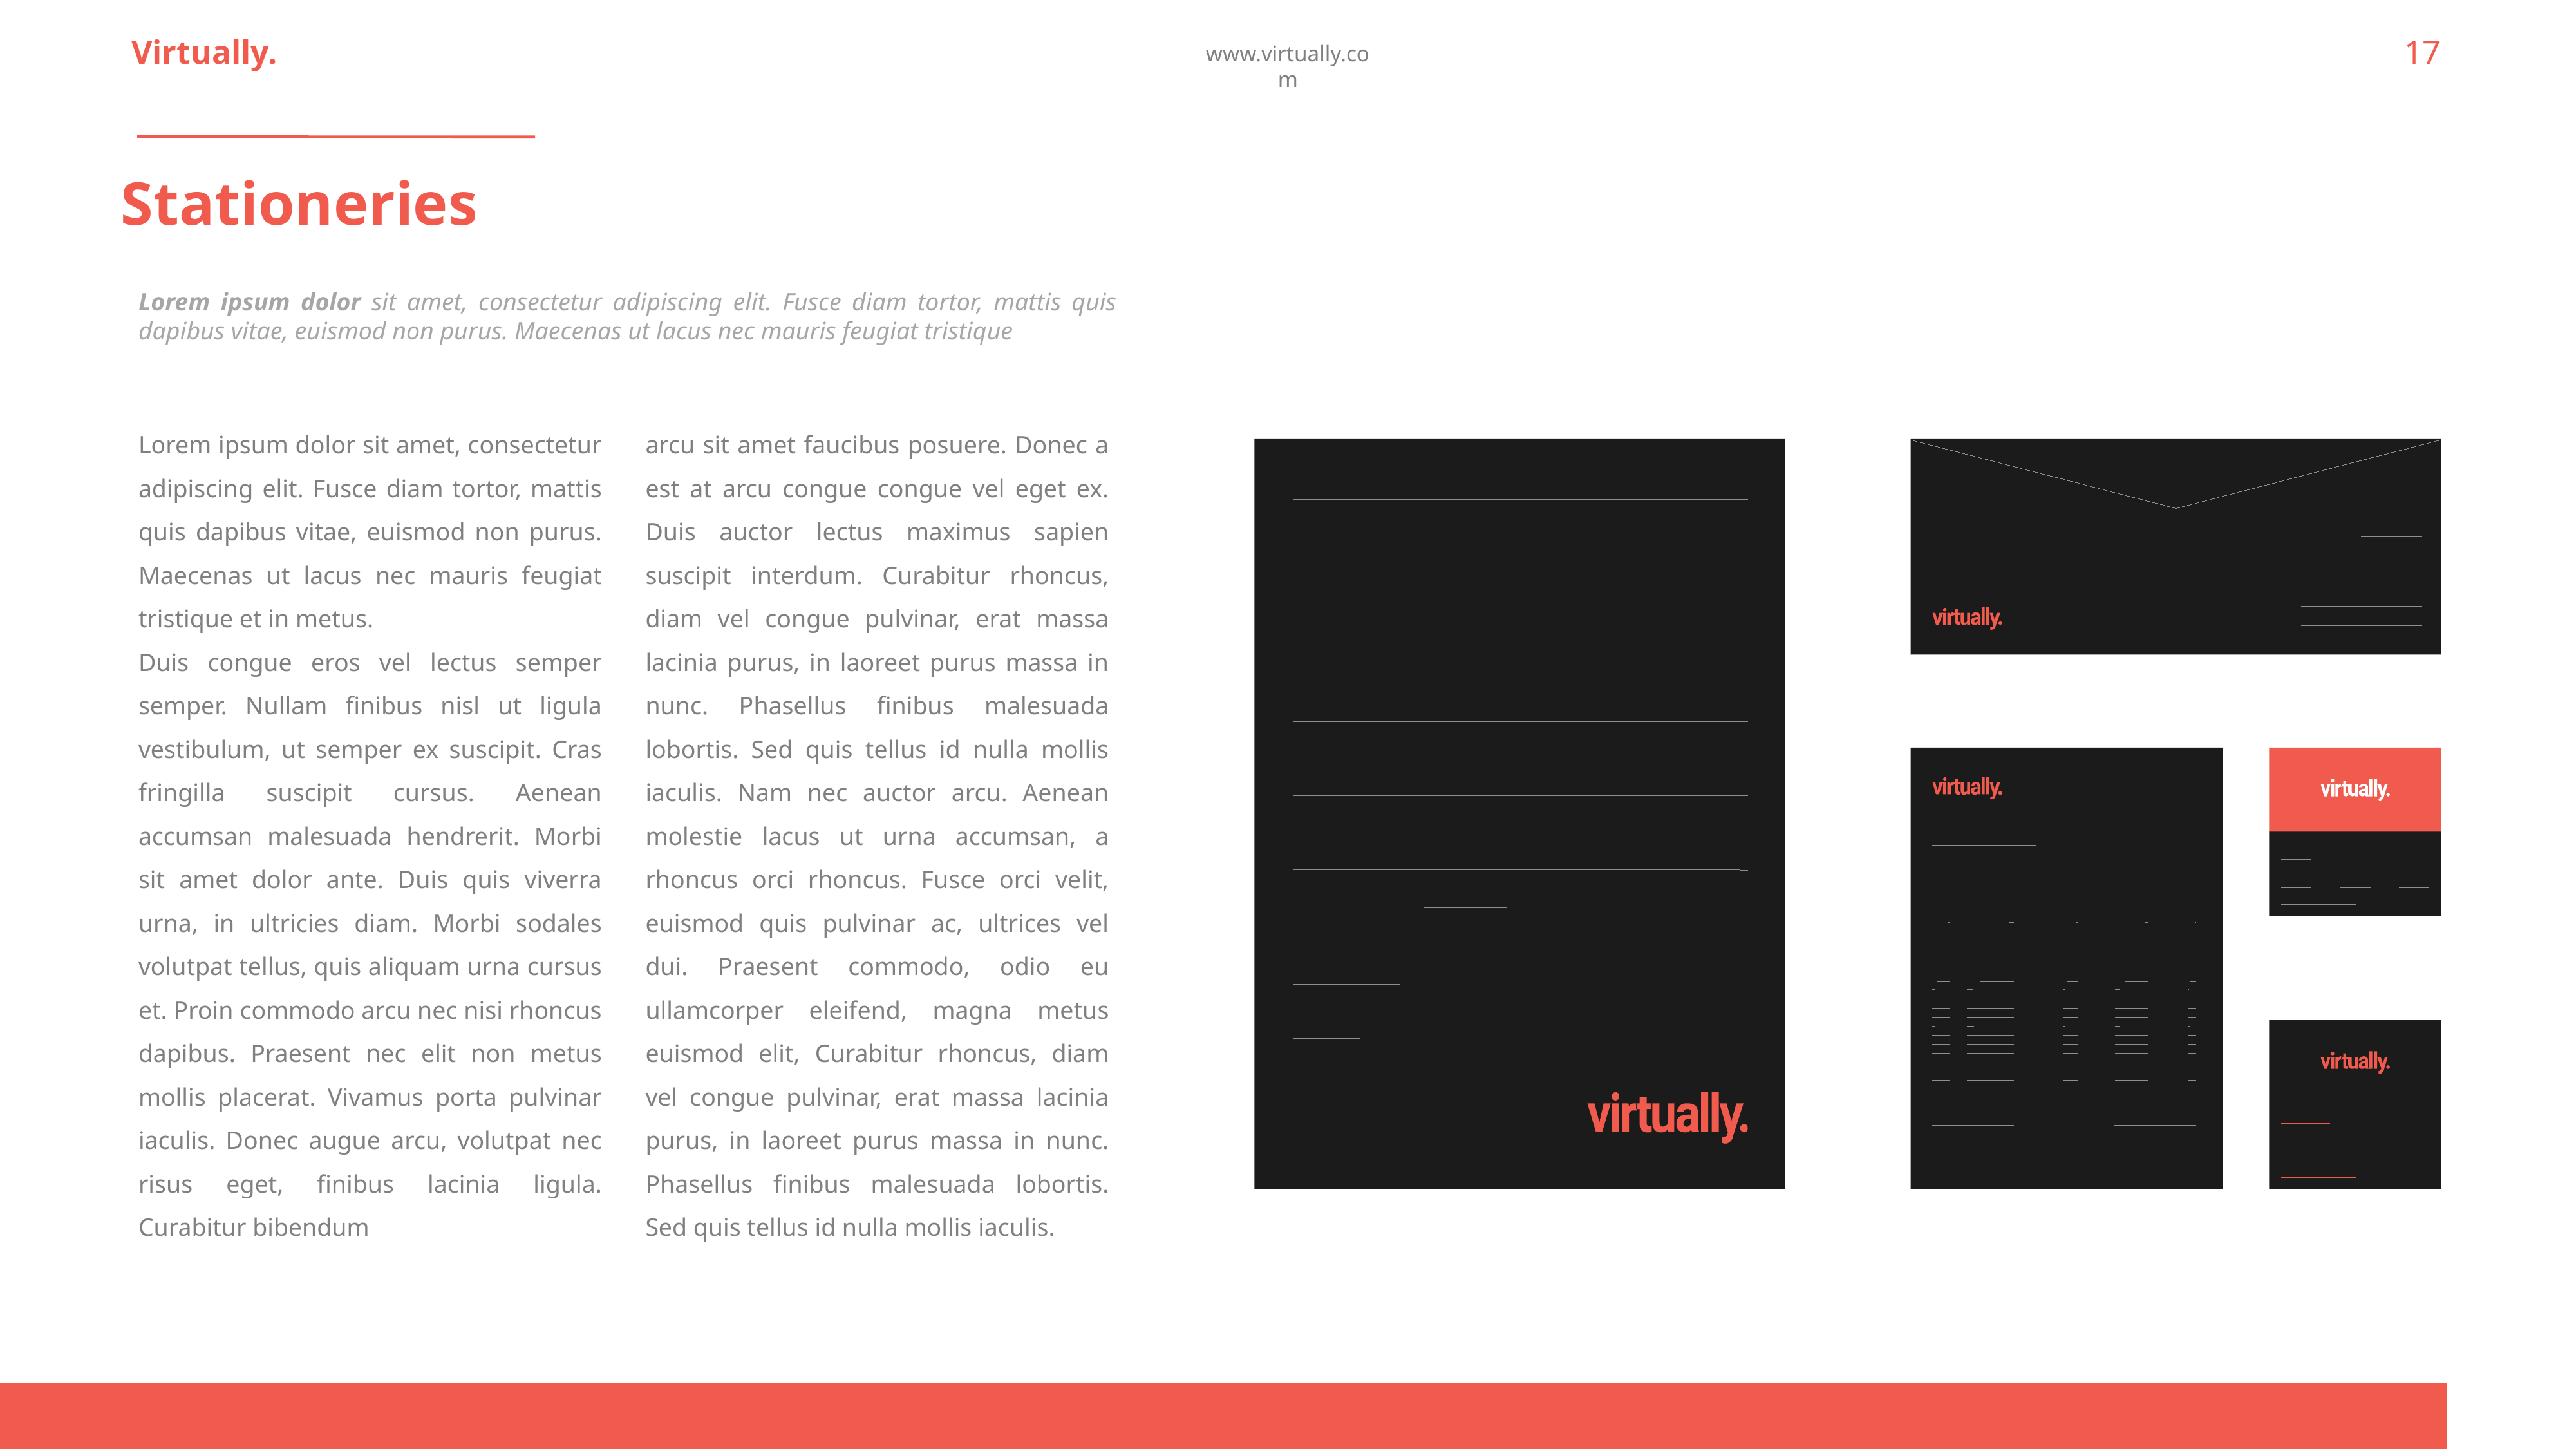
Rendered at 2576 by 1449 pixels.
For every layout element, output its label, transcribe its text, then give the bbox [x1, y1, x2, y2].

text_box [1711, 1092, 1744, 1144]
text_box [1785, 439, 2441, 1189]
text_box [2320, 1057, 2335, 1069]
text_box [2269, 747, 2441, 831]
text_box Stationeries [120, 166, 478, 237]
text_box [1612, 1103, 1619, 1132]
text_box [1942, 777, 1947, 781]
text_box [1910, 440, 2441, 655]
text_box [1587, 1103, 1611, 1132]
text_box [2335, 1051, 2373, 1069]
text_box [1254, 438, 1785, 1189]
text_box [2330, 779, 2335, 782]
text_box [1932, 782, 1946, 795]
text_box [0, 1383, 2447, 1449]
text_box [1982, 777, 1985, 795]
text_box [1998, 791, 2002, 795]
text_box [1932, 612, 1946, 625]
text_box arcu sit amet faucibus posuere. Donec a est at arcu congue congue vel eget ex. Duis auctor lectus maximus sapien suscipit interdum. Curabitur rhoncus, diam vel congue pulvinar, erat massa lacinia purus, in laoreet purus massa in nunc. Phasellus finibus malesuada lobortis. Sed quis tellus id nulla mollis iaculis. Nam nec auctor arcu. Aenean molestie lacus ut urna accumsan, a rhoncus orci rhoncus. Fusce orci velit, euismod quis pulvinar ac, ultrices vel dui. Praesent commodo, odio eu ullamcorper eleifend, magna metus euismod elit, Curabitur rhoncus, diam vel congue pulvinar, erat massa lacinia purus, in laoreet purus massa in nunc. Phasellus finibus malesuada lobortis. Sed quis tellus id nulla mollis iaculis. [635, 410, 1119, 1200]
text_box Lorem ipsum dolor sit amet, consectetur adipiscing elit. Fusce diam tortor, mattis quis dapibus vitae, euismod non purus. Maecenas ut lacus nec mauris feugiat tristique [129, 281, 1127, 350]
text_box [2374, 1051, 2388, 1074]
text_box [2269, 831, 2441, 916]
text_box [1986, 607, 2002, 630]
text_box [1611, 1092, 1619, 1101]
text_box [1986, 777, 2000, 800]
text_box [1676, 1103, 1699, 1133]
text_box Virtually. [131, 32, 277, 71]
text_box [1910, 747, 2223, 1189]
text_box [2335, 779, 2373, 797]
text_box Lorem ipsum dolor sit amet, consectetur adipiscing elit. Fusce diam tortor, mattis quis dapibus vitae, euismod non purus. Maecenas ut lacus nec mauris feugiat tristique et in metus. Duis congue eros vel lectus semper semper. Nullam finibus nisl ut ligula vestibulum, ut semper ex suscipit. Cras fringilla suscipit cursus. Aenean accumsan malesuada hendrerit. Morbi sit amet dolor ante. Duis quis viverra urna, in ultricies diam. Morbi sodales volutpat tellus, quis aliquam urna cursus et. Proin commodo arcu nec nisi rhoncus dapibus. Praesent nec elit non metus mollis placerat. Vivamus porta pulvinar iaculis. Donec augue arcu, volutpat nec risus eget, finibus lacinia ligula. Curabitur bibendum [129, 410, 612, 1200]
text_box [1622, 1097, 1675, 1133]
text_box www.virtually.com [1187, 35, 1389, 97]
text_box 17 [2404, 32, 2441, 71]
text_box [2374, 779, 2388, 802]
text_box [1947, 609, 1981, 625]
text_box [1740, 1124, 1748, 1133]
text_box [2269, 1020, 2441, 1189]
text_box [2330, 1052, 2335, 1056]
text_box [1947, 779, 1981, 795]
text_box [2320, 784, 2335, 797]
text_box [1910, 440, 2441, 509]
text_box [1982, 607, 1985, 625]
text_box [1701, 1092, 1709, 1132]
text_box [1942, 608, 1947, 612]
